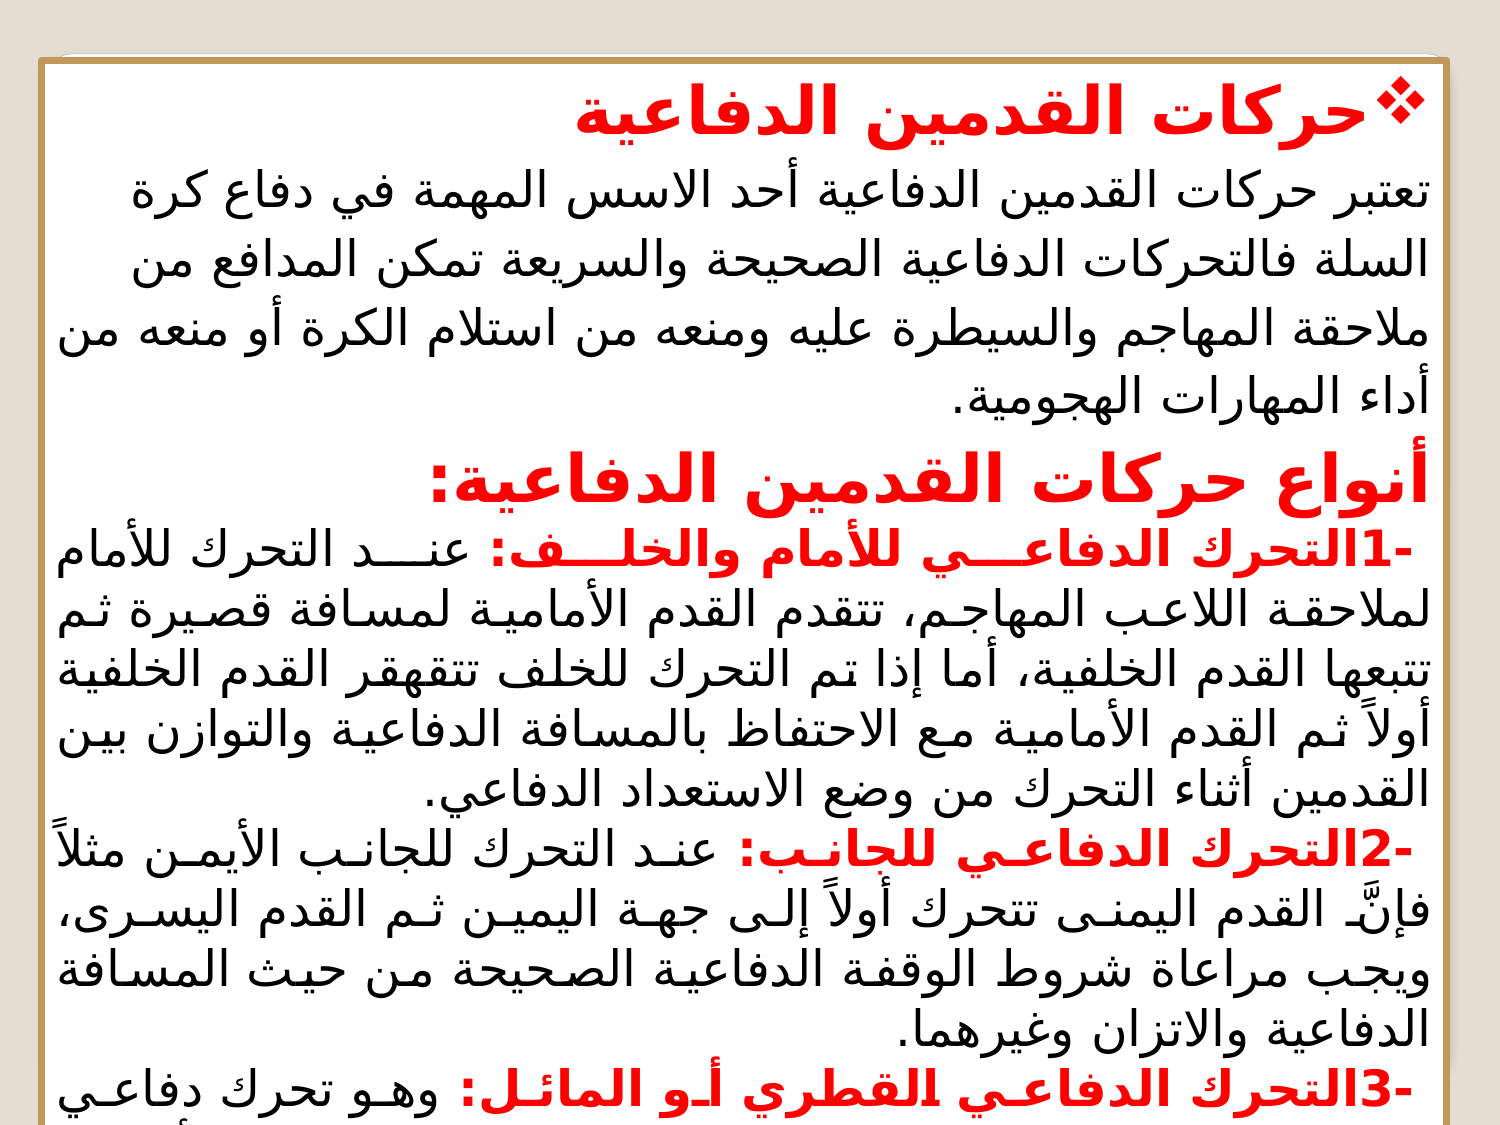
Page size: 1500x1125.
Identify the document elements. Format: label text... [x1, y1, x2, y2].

text_box حركات القدمين الدفاعية تعتبر حركات القدمين الدفاعية أحد الاسس المهمة في دفاع كرة السلة فالتحركات الدفاعية الصحيحة والسريعة تمكن المدافع من ملاحقة المهاجم والسيطرة عليه ومنعه من استلام الكرة أو منعه من أداء المهارات الهجومية. أنواع حركات القدمين الدفاعية: -1التحرك الدفاعي للأمام والخلف: عند التحرك للأمام لملاحقة اللاعب المهاجم، تتقدم القدم الأمامية لمسافة قصيرة ثم تتبعها القدم الخلفية، أما إذا تم التحرك للخلف تتقهقر القدم الخلفية أولاً ثم القدم الأمامية مع الاحتفاظ بالمسافة الدفاعية والتوازن بين القدمين أثناء التحرك من وضع الاستعداد الدفاعي. -2التحرك الدفاعي للجانب: عند التحرك للجانب الأيمن مثلاً فإنَّ القدم اليمنى تتحرك أولاً إلى جهة اليمين ثم القدم اليسرى، ويجب مراعاة شروط الوقفة الدفاعية الصحيحة من حيث المسافة الدفاعية والاتزان وغيرهما. -3التحرك الدفاعي القطري أو المائل: وهو تحرك دفاعي مائل يستخدم في حالة تحرك المنافس ما بين الجانب الأمامي والخلفي، ويؤدي اللاعب نفس الخطوات الدفاعية مع اختلاف بسيط وهو ميل أو انحراف الجسم بزاوية مع مراعاة نفس الشروط في التحركات الدفاعية. [38, 57, 1450, 1125]
